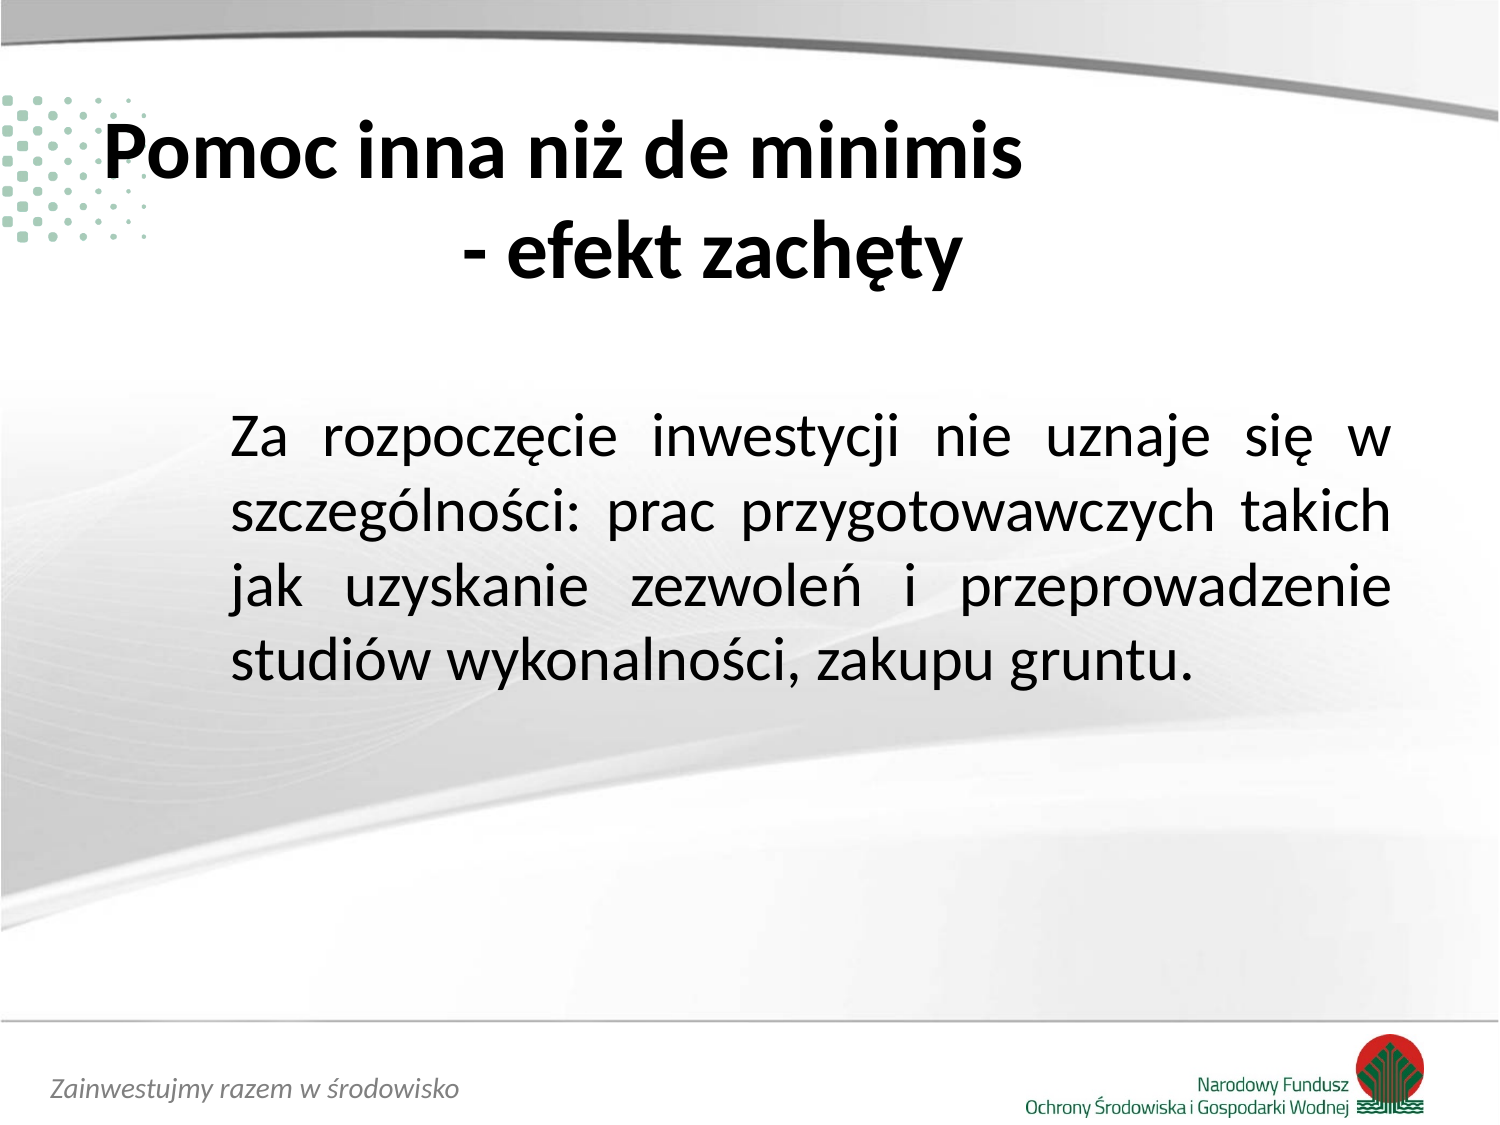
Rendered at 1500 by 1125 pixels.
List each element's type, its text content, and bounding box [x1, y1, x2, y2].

text_box Za rozpoczęcie inwestycji nie uznaje się w szczególności: prac przygotowawczych takich jak uzyskanie zezwoleń i przeprowadzenie studiów wykonalności, zakupu gruntu. [159, 326, 1409, 929]
picture [0, 0, 1499, 1023]
picture [1026, 1034, 1424, 1118]
text_box Pomoc inna niż de minimis - efekt zachęty [88, 101, 1338, 290]
